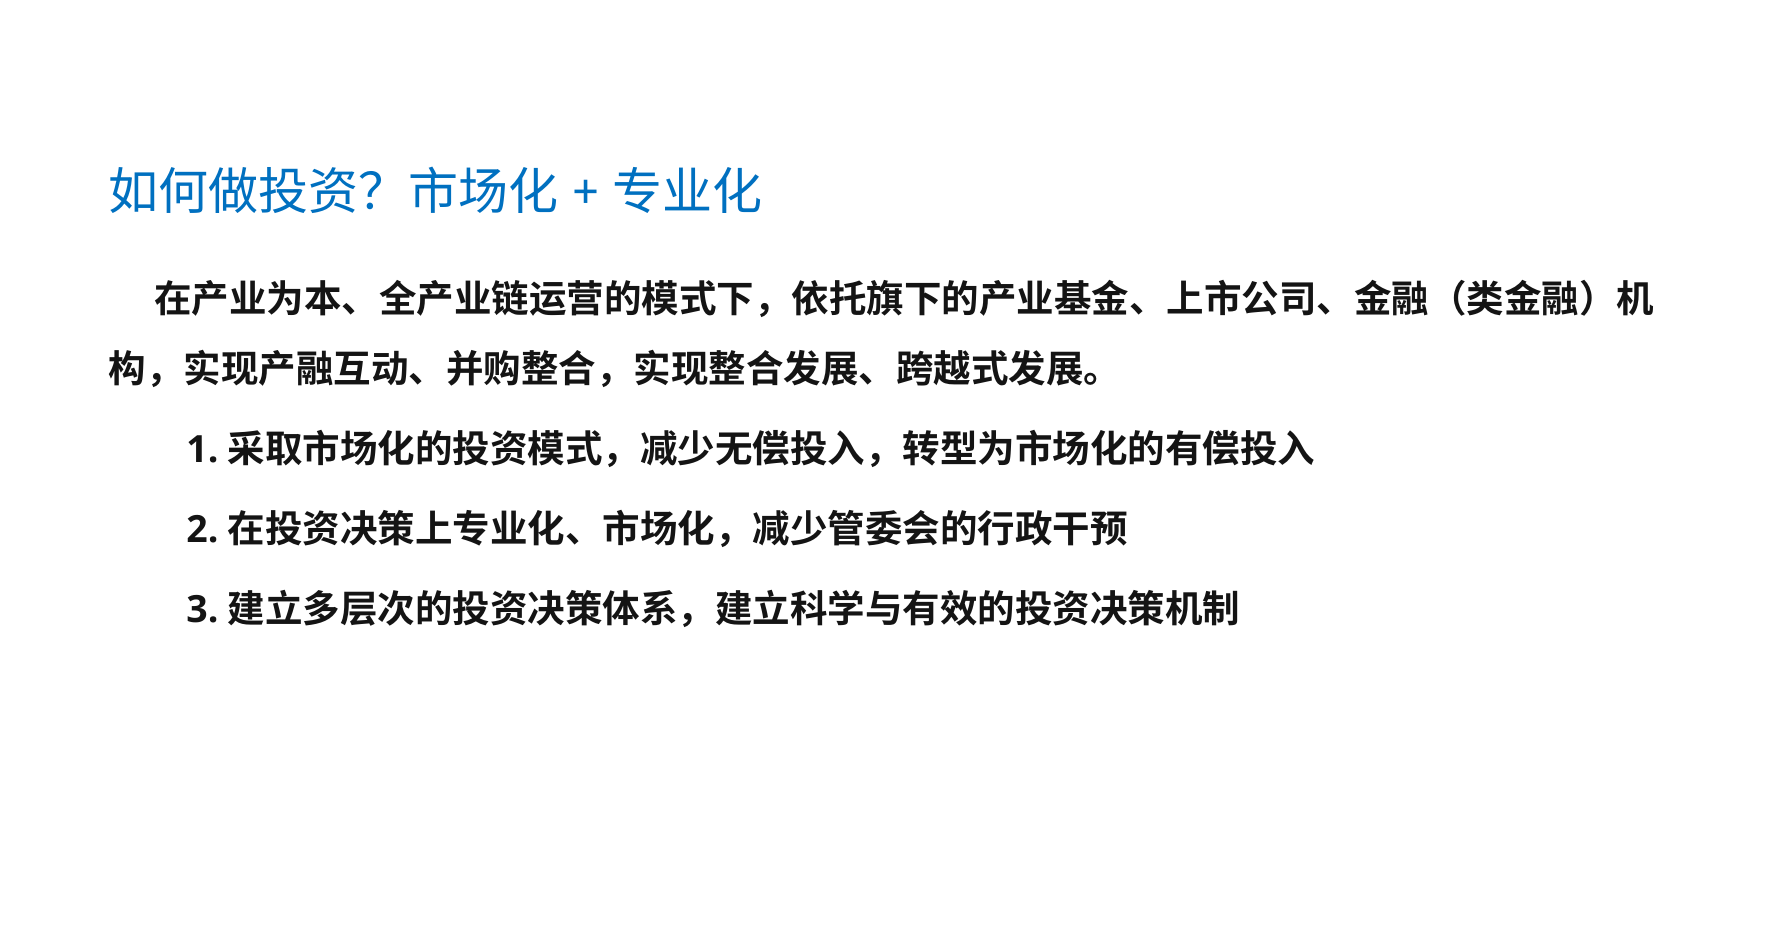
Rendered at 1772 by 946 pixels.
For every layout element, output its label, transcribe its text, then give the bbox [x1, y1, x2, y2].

text_box 如何做投资？市场化+专业化 在产业为本、全产业链运营的模式下，依托旗下的产业基金、上市公司、金融（类金融）机构，实现产融互动、并购整合，实现整合发展、跨越式发展。 1.采取市场化的投资模式，减少无偿投入，转型为市场化的有偿投入 2.在投资决策上专业化、市场化，减少管委会的行政干预 3.建立多层次的投资决策体系，建立科学与有效的投资决策机制 [93, 122, 1704, 638]
